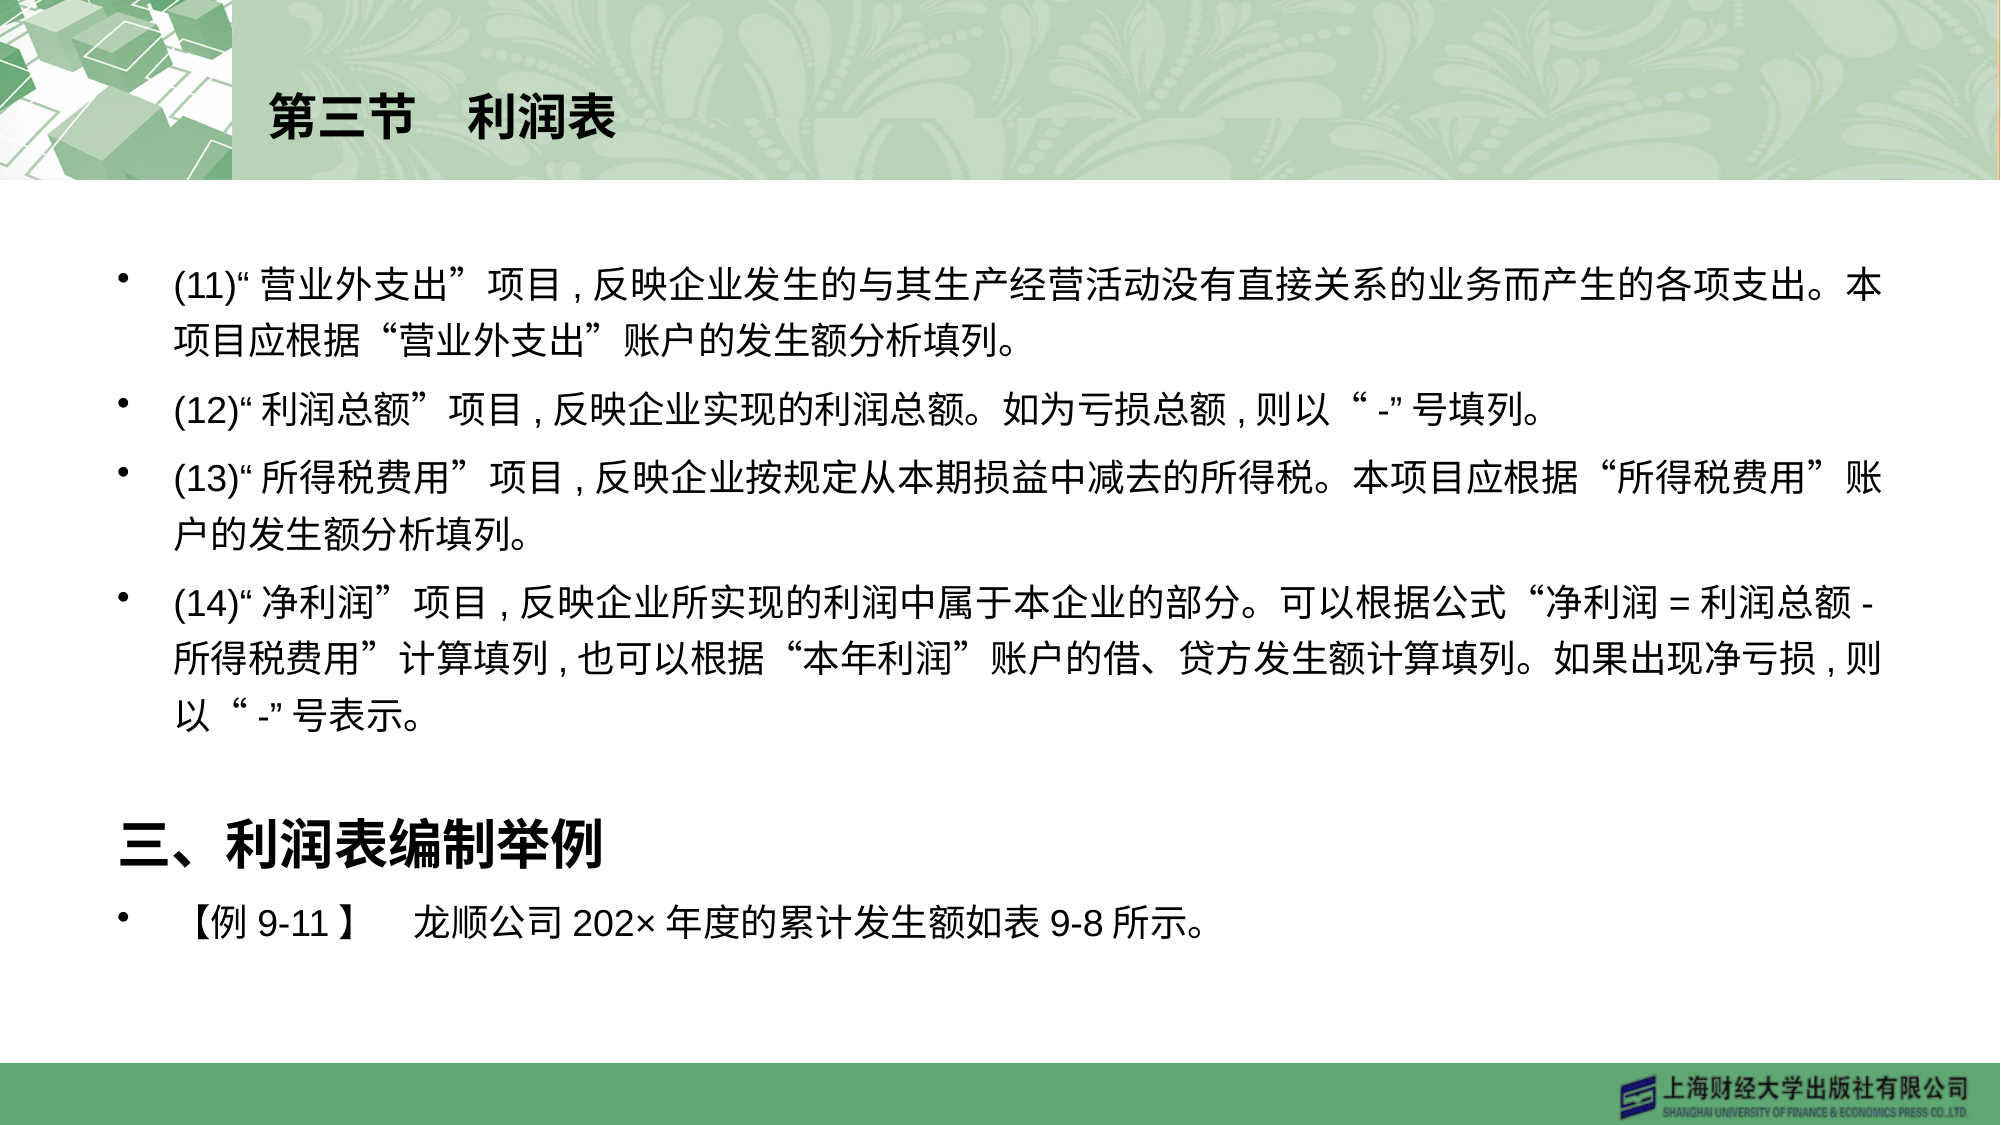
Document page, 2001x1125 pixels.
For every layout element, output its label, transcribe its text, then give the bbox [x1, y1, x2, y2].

title 第三节 利润表 [252, 64, 1609, 168]
list (11)“营业外支出”项目,反映企业发生的与其生产经营活动没有直接关系的业务而产生的各项支出。本项目应根据“营业外支出”账户的发生额分析填列。 (12)“利润总额”项目,反映企业实现的利润总额。如为亏损总额,则以“-”号填列。 (13)“所得税费用”项目,反映企业按规定从本期损益中减去的所得税。本项目应根据“所得税费用”账户的发生额分析填列。 (14)“净利润”项目,反映企业所实现的利润中属于本企业的部分。可以根据公式“净利润=利润总额-所得税费用”计算填列,也可以根据“本年利润”账户的借、贷方发生额计算填列。如果出现净亏损,则以“-”号表示。 三、利润表编制举例 【例9-11】 龙顺公司202×年度的累计发生额如表9-8所示。 [102, 241, 1898, 1065]
picture [0, 0, 2001, 1125]
